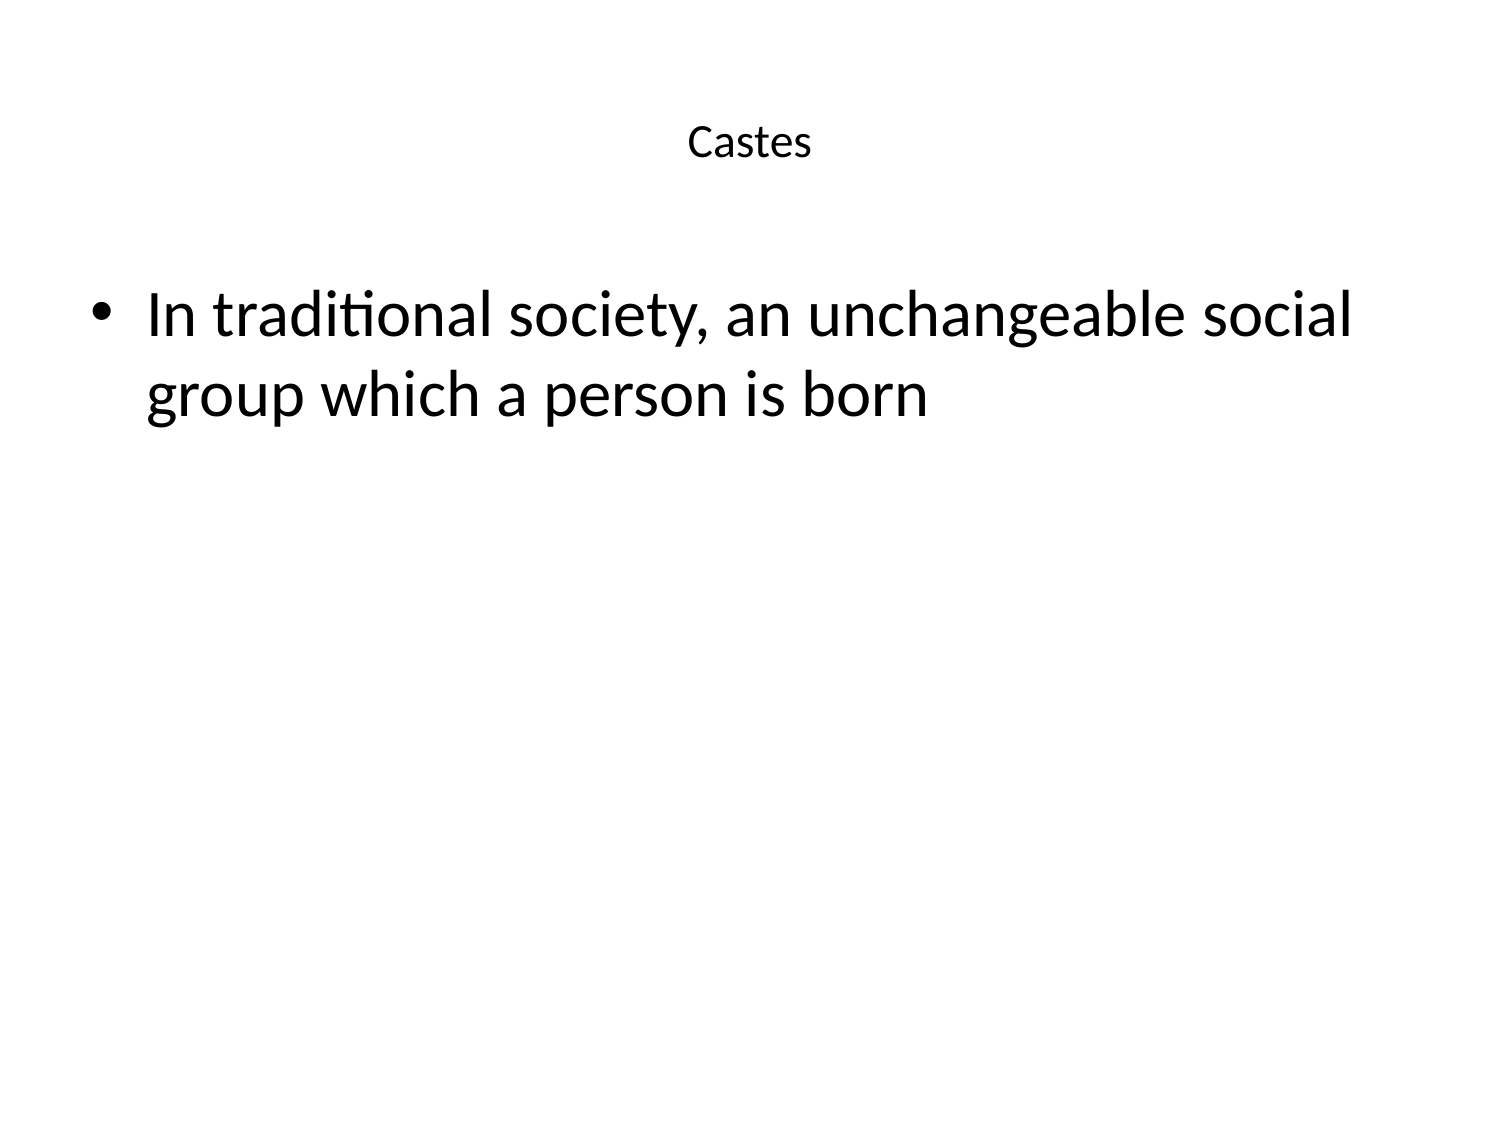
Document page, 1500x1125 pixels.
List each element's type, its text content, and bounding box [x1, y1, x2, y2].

title Castes [75, 45, 1425, 233]
list In traditional society, an unchangeable social group which a person is born [75, 262, 1425, 1005]
